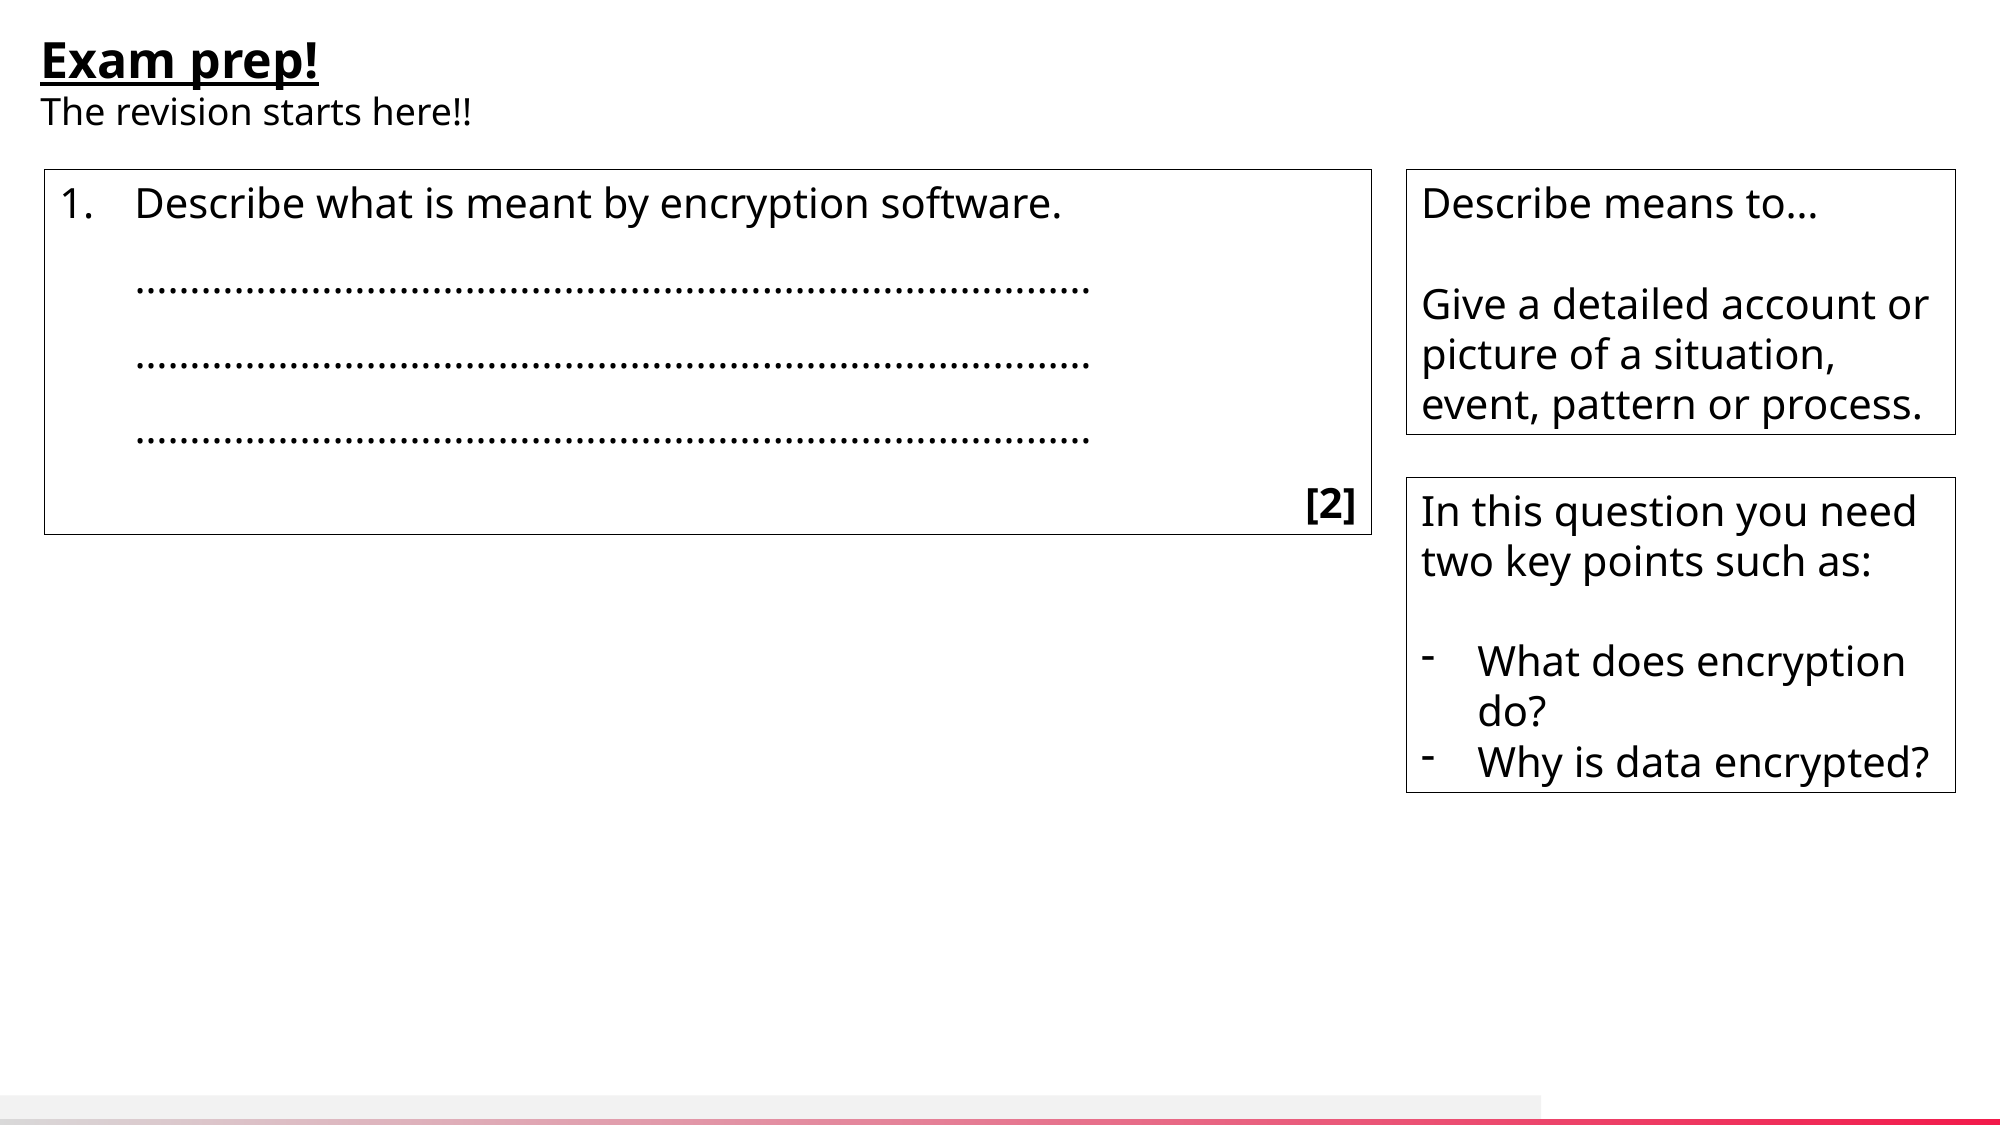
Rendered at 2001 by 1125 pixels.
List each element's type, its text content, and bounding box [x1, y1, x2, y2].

text_box Exam prep! The revision starts here!! [25, 21, 1095, 141]
text_box Describe what is meant by encryption software. …………………………………………………………………………… …………………………………………………………………………… …………………………………………………………………………… [2] [44, 169, 1372, 535]
text_box Describe means to… Give a detailed account or picture of a situation, event, pattern or process. [1406, 169, 1956, 435]
text_box In this question you need two key points such as: What does encryption do? Why is data encrypted? [1406, 477, 1956, 793]
